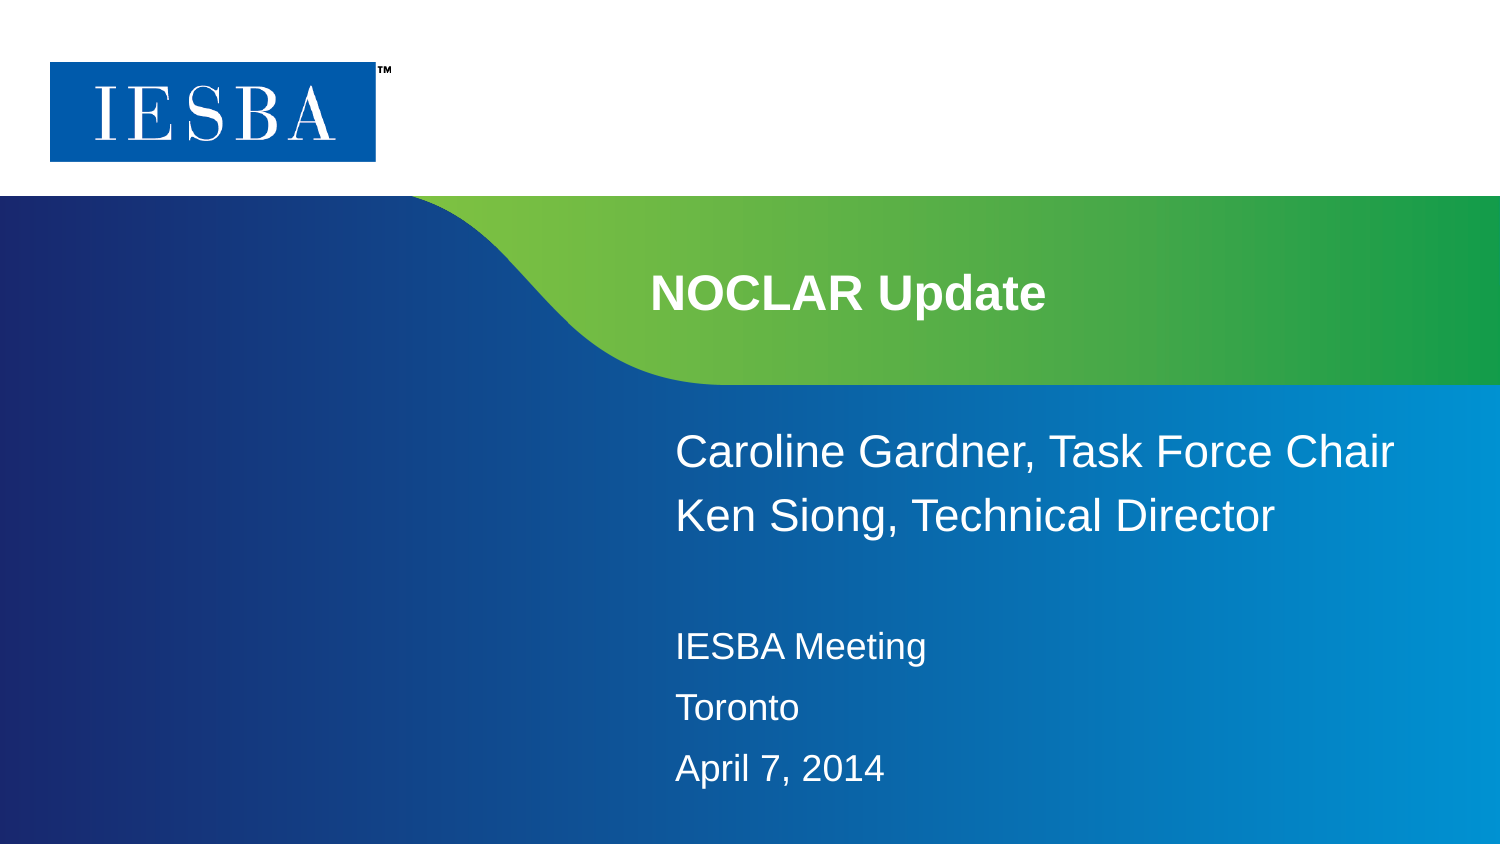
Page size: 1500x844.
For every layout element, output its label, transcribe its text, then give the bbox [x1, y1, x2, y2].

text_box Caroline Gardner, Task Force Chair Ken Siong, Technical Director [675, 421, 1450, 610]
picture [412, 196, 1500, 385]
picture [50, 62, 391, 162]
title NOCLAR Update [650, 229, 1488, 352]
subtitle IESBA Meeting Toronto April 7, 2014 [675, 621, 1475, 810]
